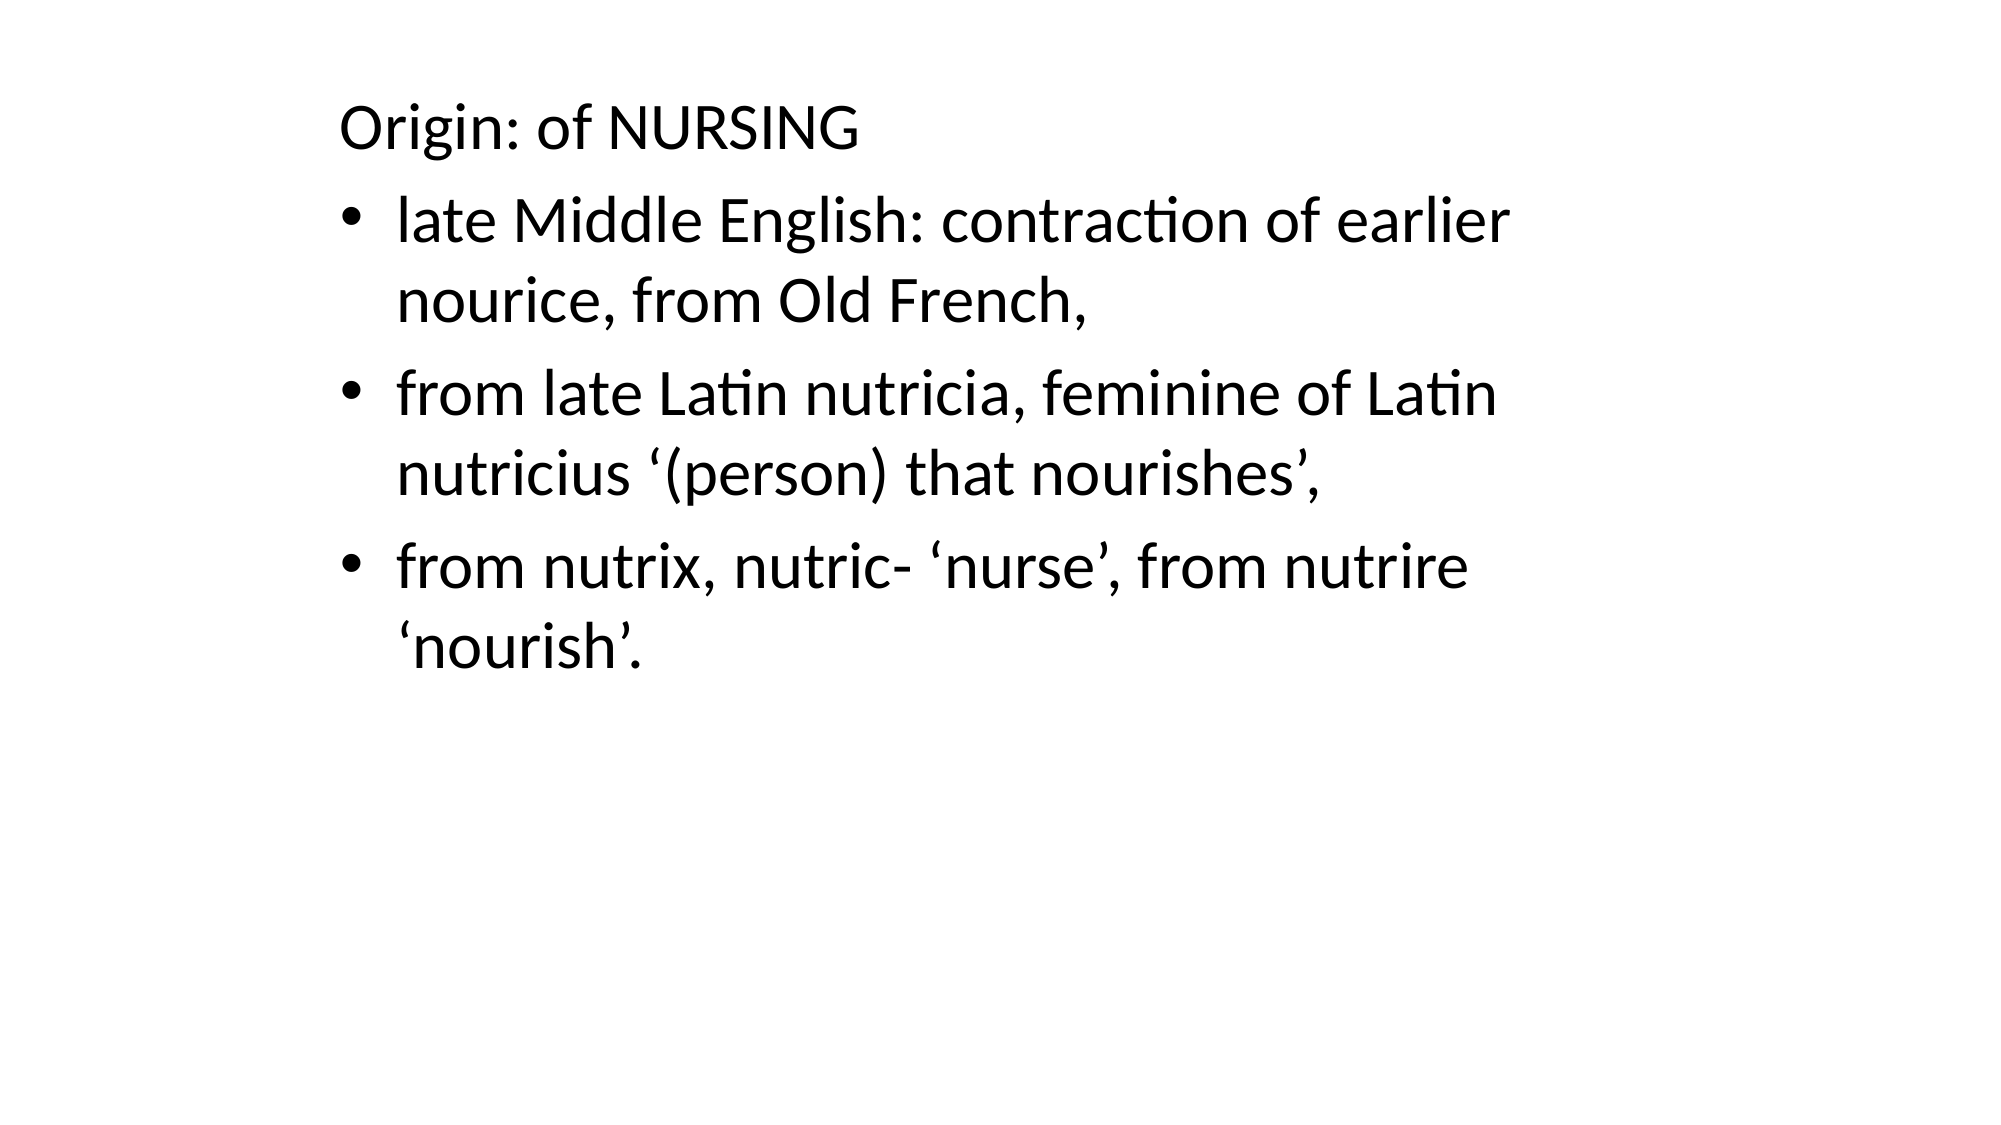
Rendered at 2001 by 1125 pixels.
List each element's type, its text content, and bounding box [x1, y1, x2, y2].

list Origin: of NURSING late Middle English: contraction of earlier nourice, from Old French, from late Latin nutricia, feminine of Latin nutricius ‘(person) that nourishes’, from nutrix, nutric- ‘nurse’, from nutrire ‘nourish’. [324, 75, 1675, 818]
